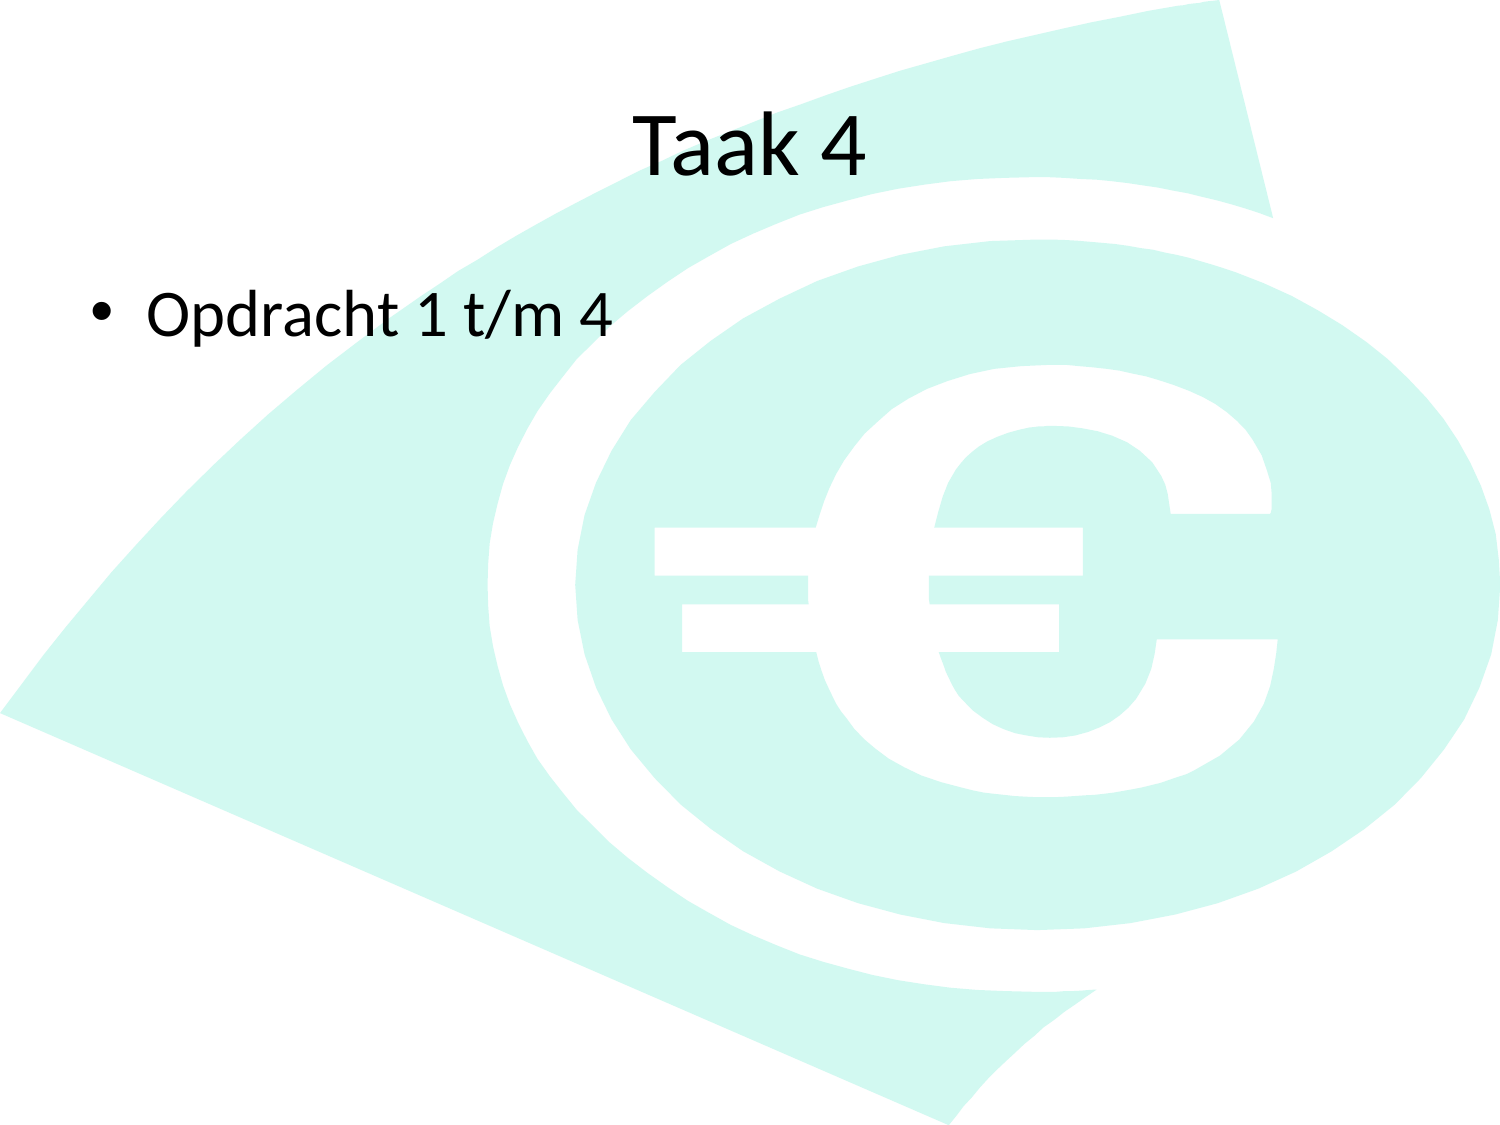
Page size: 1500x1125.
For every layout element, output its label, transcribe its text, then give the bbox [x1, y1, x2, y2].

list Opdracht 1 t/m 4 [75, 262, 1425, 1005]
title Taak 4 [75, 45, 1425, 233]
